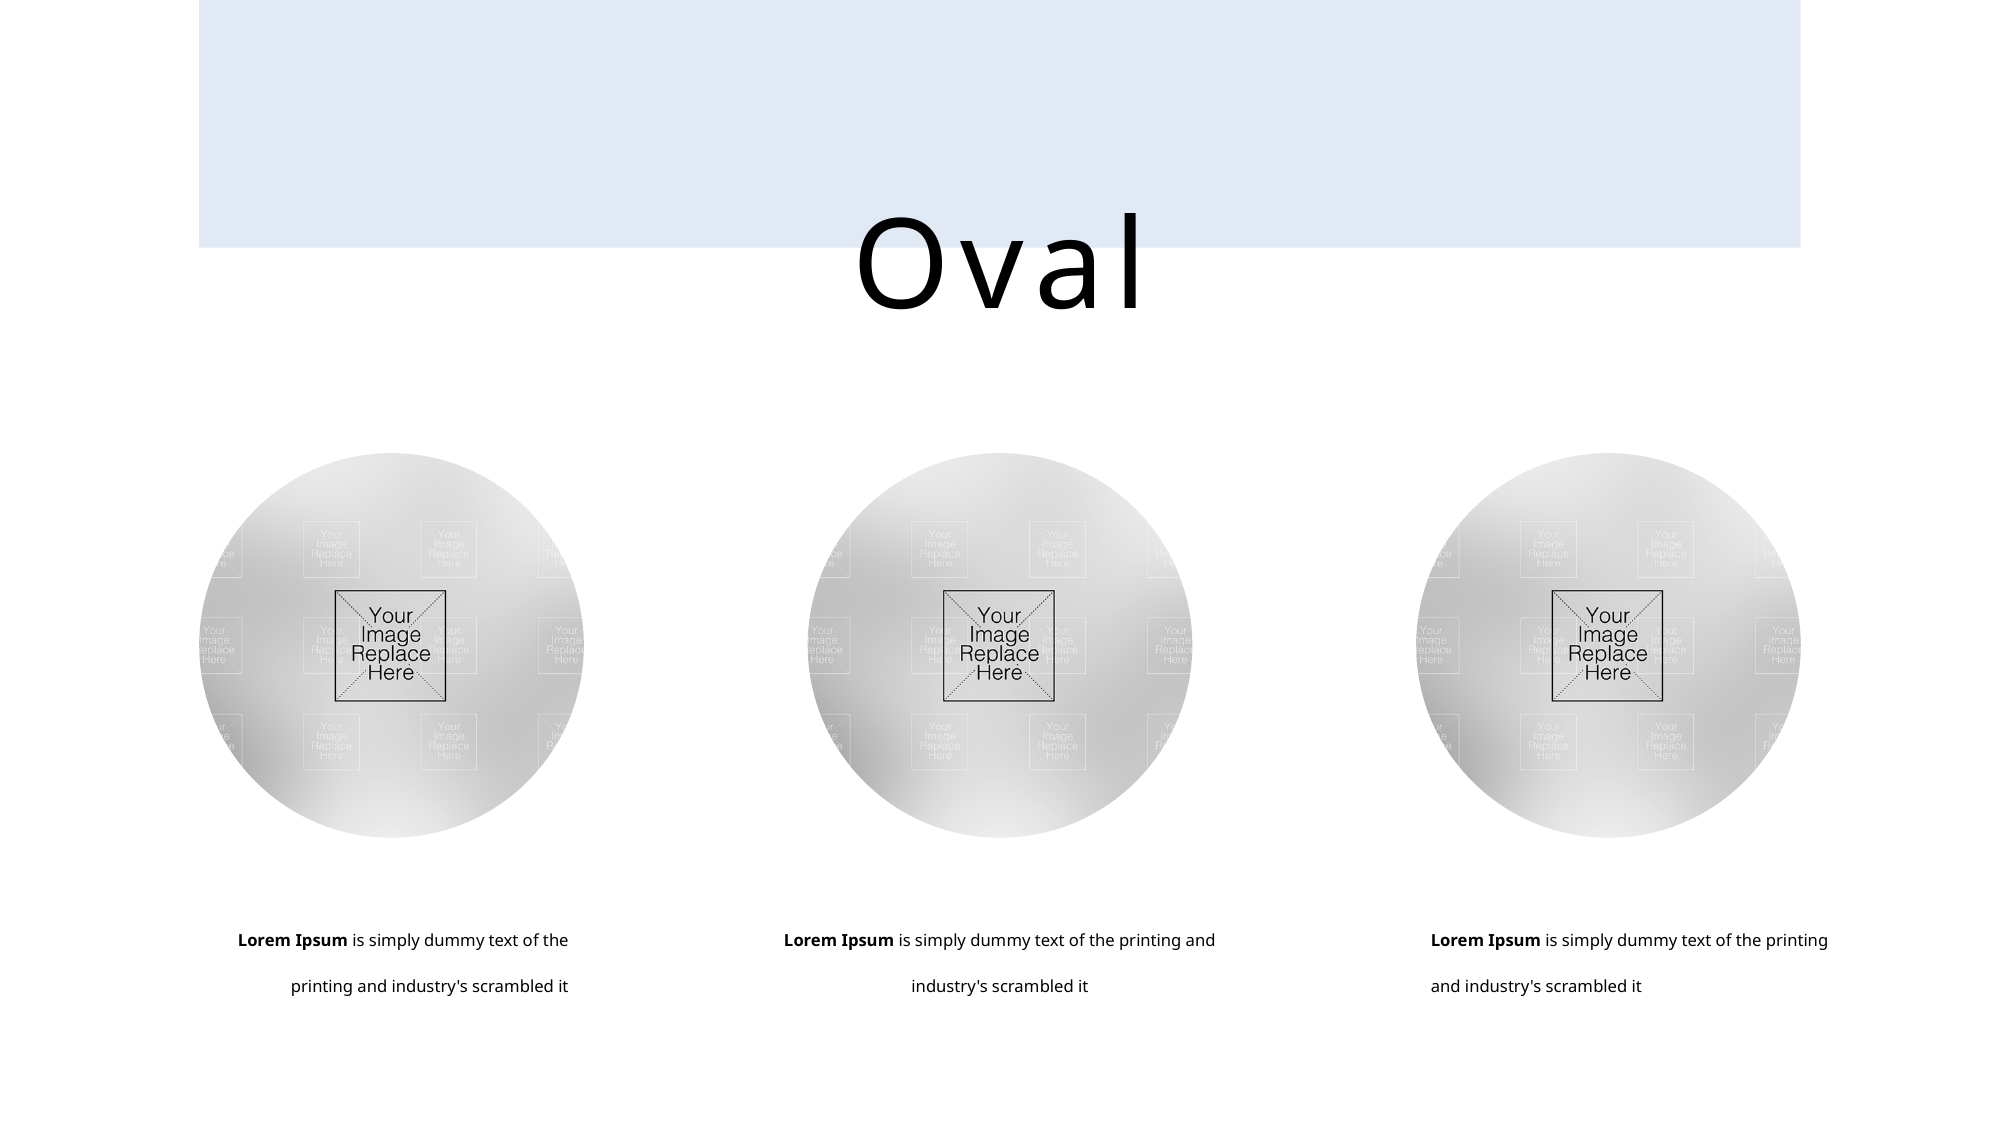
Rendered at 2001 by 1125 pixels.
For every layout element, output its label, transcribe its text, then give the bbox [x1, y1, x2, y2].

picture [807, 453, 1193, 838]
text_box Oval [458, 176, 1541, 342]
picture [1416, 453, 1801, 838]
text_box [198, 0, 1802, 249]
text_box Lorem Ipsum is simply dummy text of the printing and industry's scrambled it [171, 896, 584, 1004]
text_box Lorem Ipsum is simply dummy text of the printing and industry's scrambled it [1416, 896, 1863, 1004]
picture [199, 453, 584, 838]
text_box Lorem Ipsum is simply dummy text of the printing and industry's scrambled it [754, 896, 1246, 1004]
